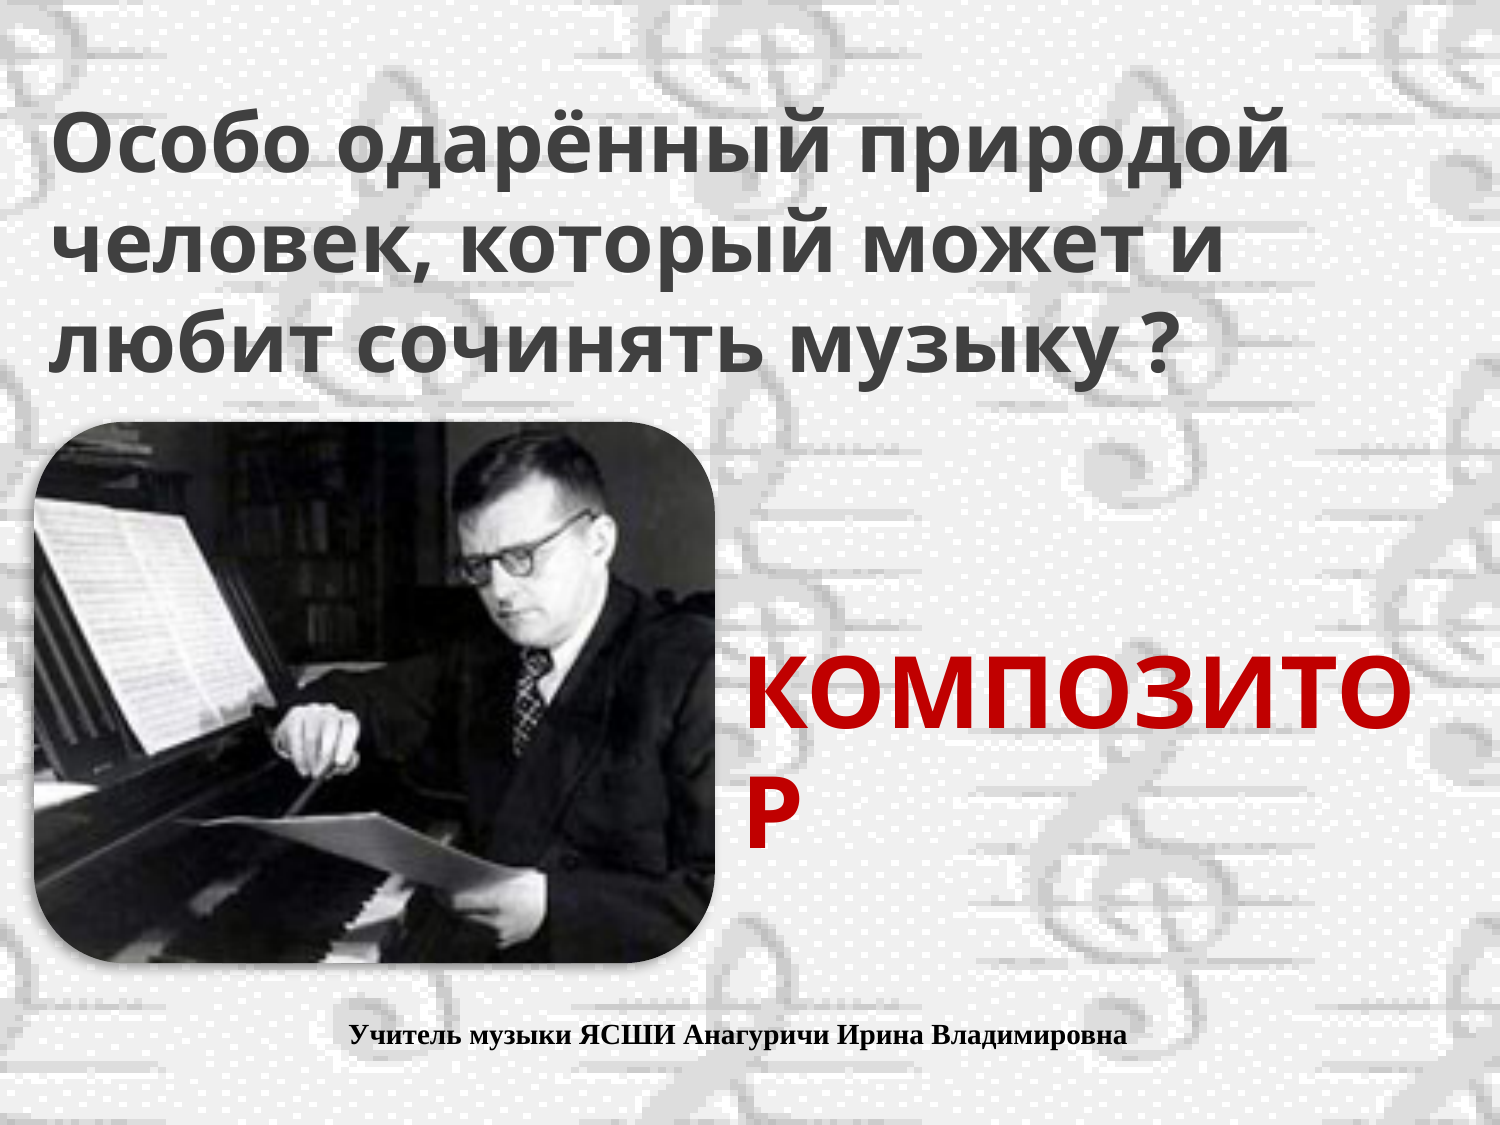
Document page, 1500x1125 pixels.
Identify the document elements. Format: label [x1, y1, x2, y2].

picture [0, 0, 1500, 1125]
list [761, 0, 1500, 573]
